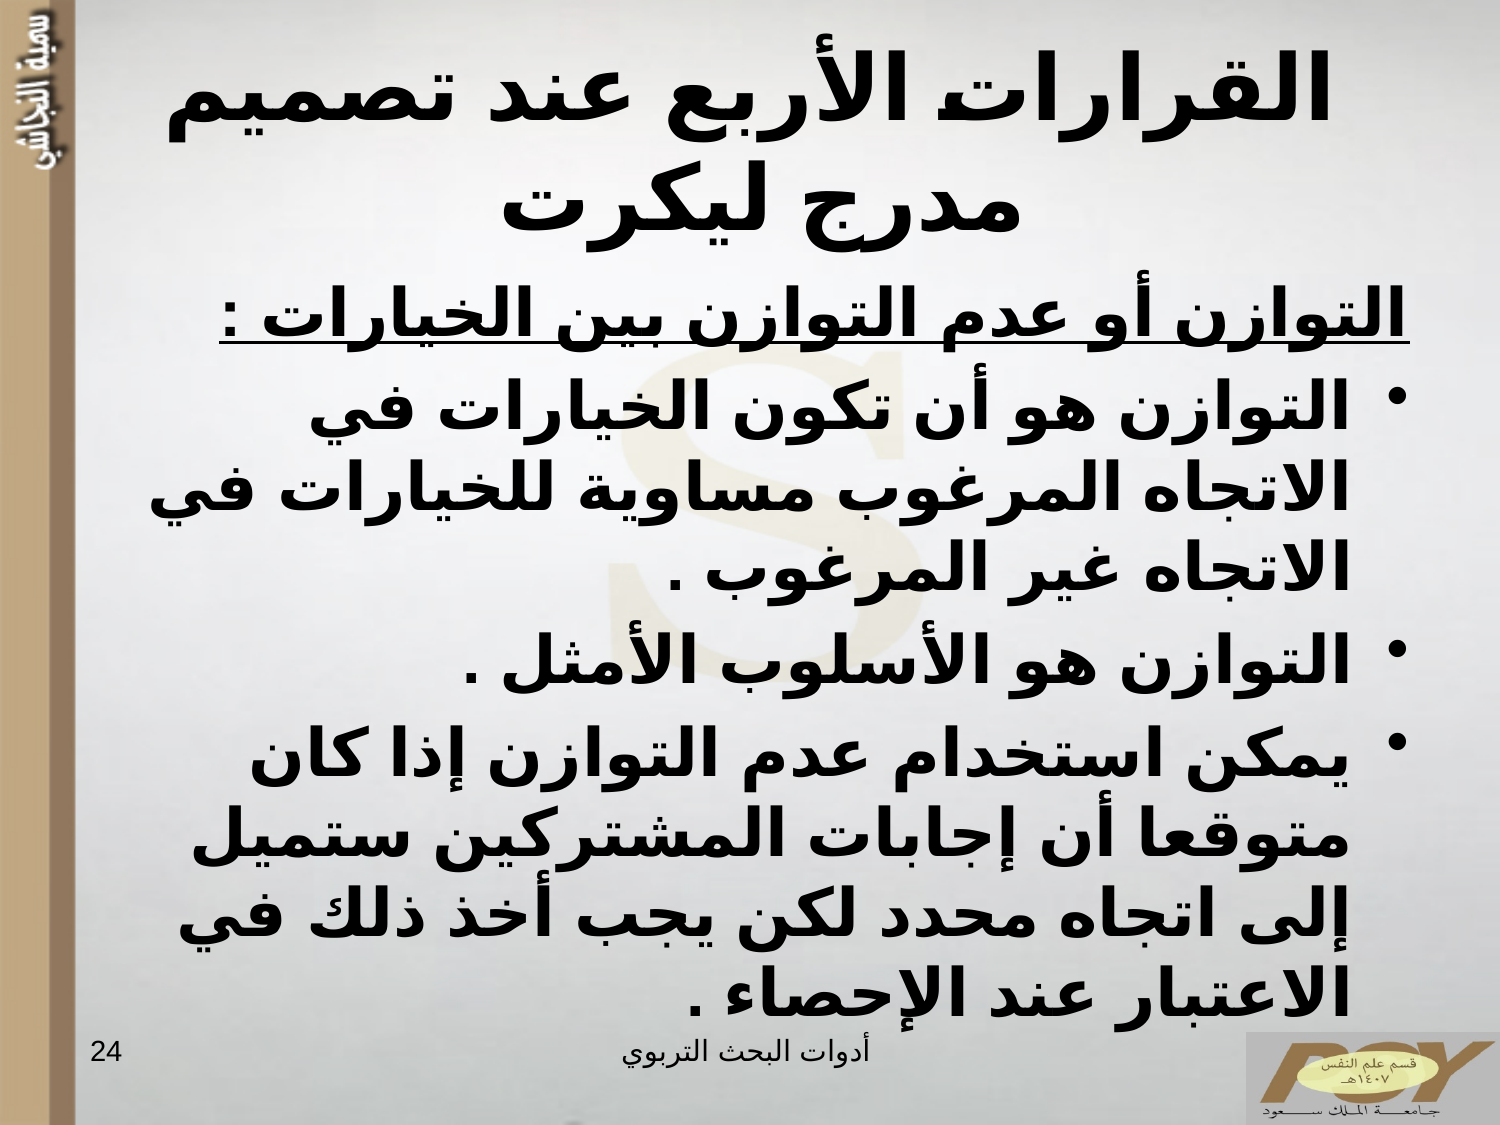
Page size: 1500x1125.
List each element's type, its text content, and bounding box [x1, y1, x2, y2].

slide_number 24 [75, 1024, 425, 1103]
list التوازن أو عدم التوازن بين الخيارات : التوازن هو أن تكون الخيارات في الاتجاه المرغوب مساوية للخيارات في الاتجاه غير المرغوب . التوازن هو الأسلوب الأمثل . يمكن استخدام عدم التوازن إذا كان متوقعا أن إجابات المشتركين ستميل إلى اتجاه محدد لكن يجب أخذ ذلك في الاعتبار عند الإحصاء . [75, 262, 1425, 1005]
footer أدوات البحث التربوي [512, 1024, 988, 1103]
title القرارات الأربع عند تصميم مدرج ليكرت [75, 45, 1425, 233]
picture [0, 0, 1500, 1125]
